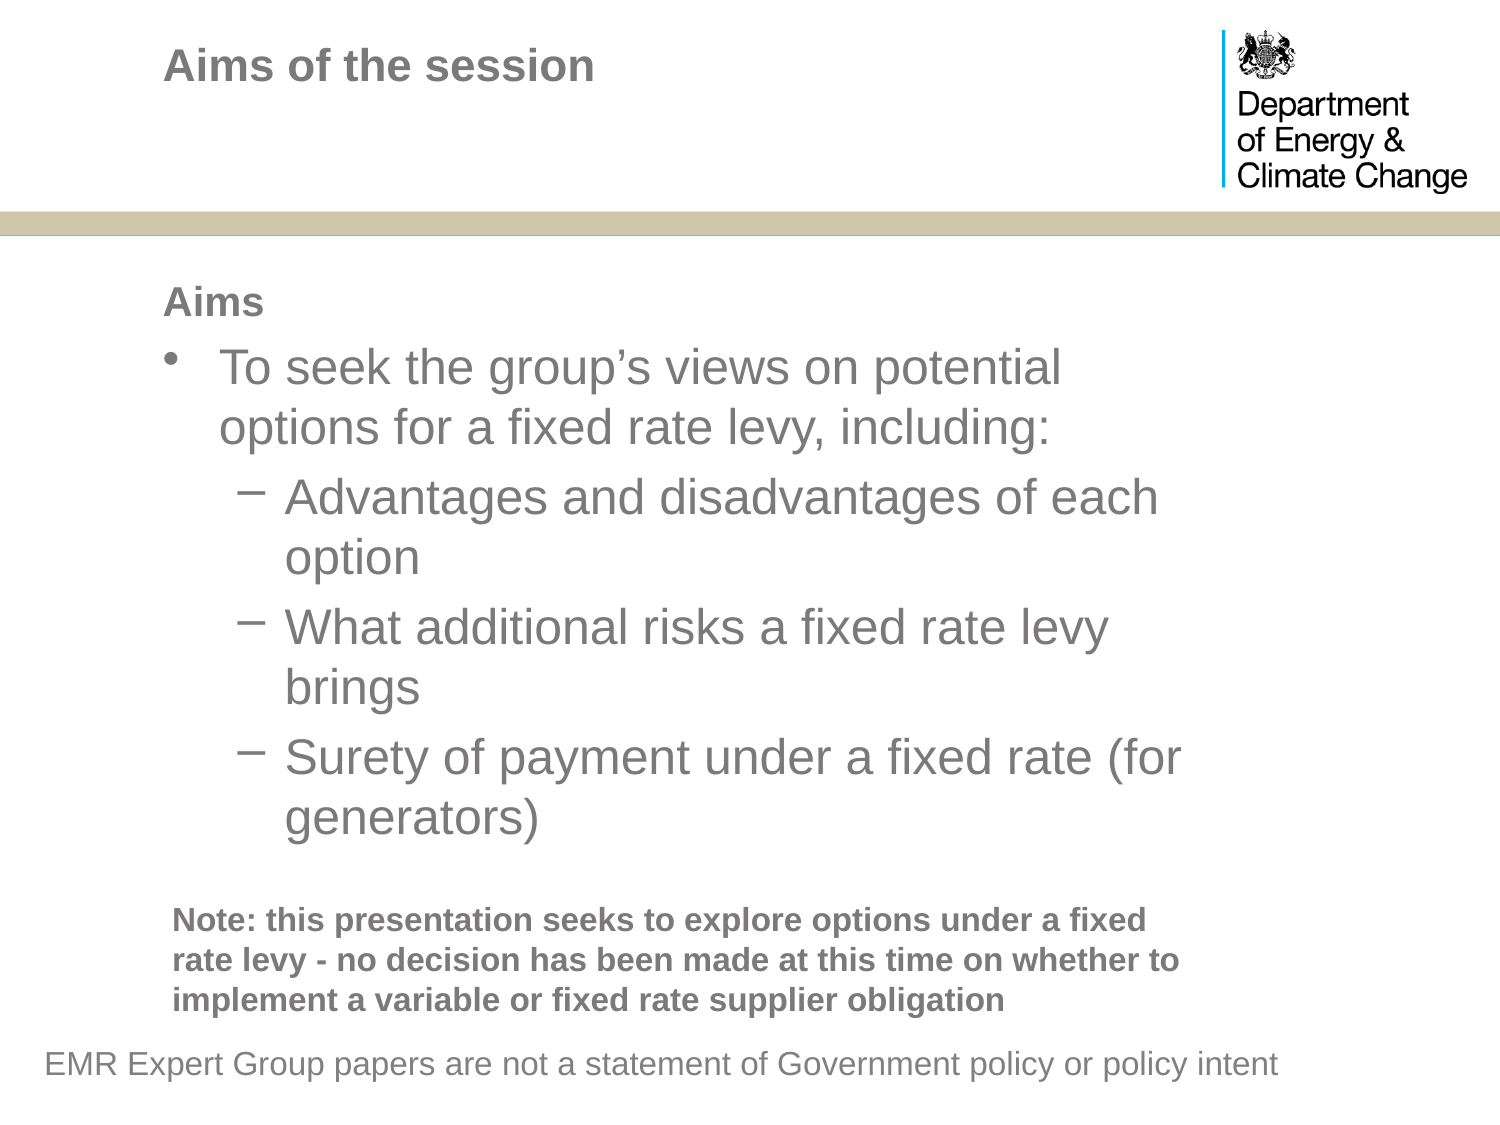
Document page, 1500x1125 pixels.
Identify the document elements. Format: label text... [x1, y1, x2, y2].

text_box EMR Expert Group papers are not a statement of Government policy or policy intent [29, 1034, 1500, 1090]
title Aims of the session [147, 27, 1034, 112]
picture [0, 208, 1500, 236]
picture [1222, 30, 1467, 194]
list Aims To seek the group’s views on potential options for a fixed rate levy, including: Advantages and disadvantages of each option What additional risks a fixed rate levy brings Surety of payment under a fixed rate (for generators) Note: this presentation seeks to explore options under a fixed rate levy - no decision has been made at this time on whether to implement a variable or fixed rate supplier obligation [147, 266, 1234, 1034]
